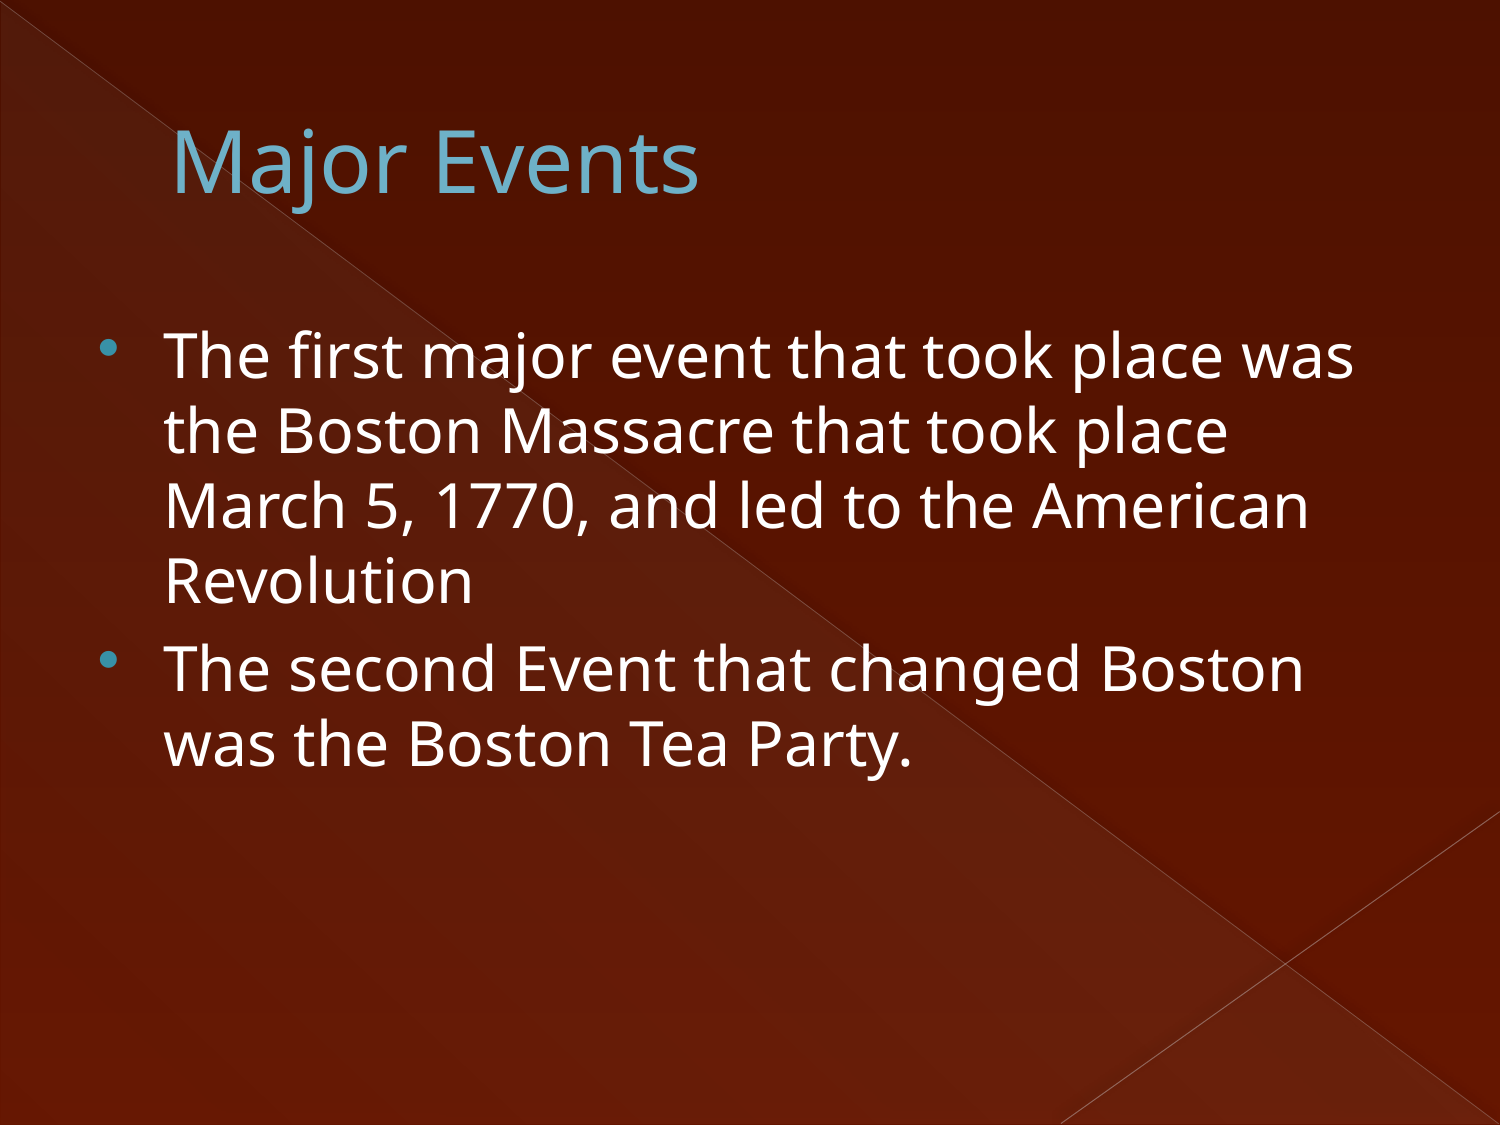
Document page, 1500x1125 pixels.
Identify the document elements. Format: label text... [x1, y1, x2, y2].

title Major Events [75, 43, 1425, 274]
list The first major event that took place was the Boston Massacre that took place March 5, 1770, and led to the American Revolution The second Event that changed Boston was the Boston Tea Party. [75, 308, 1425, 1059]
